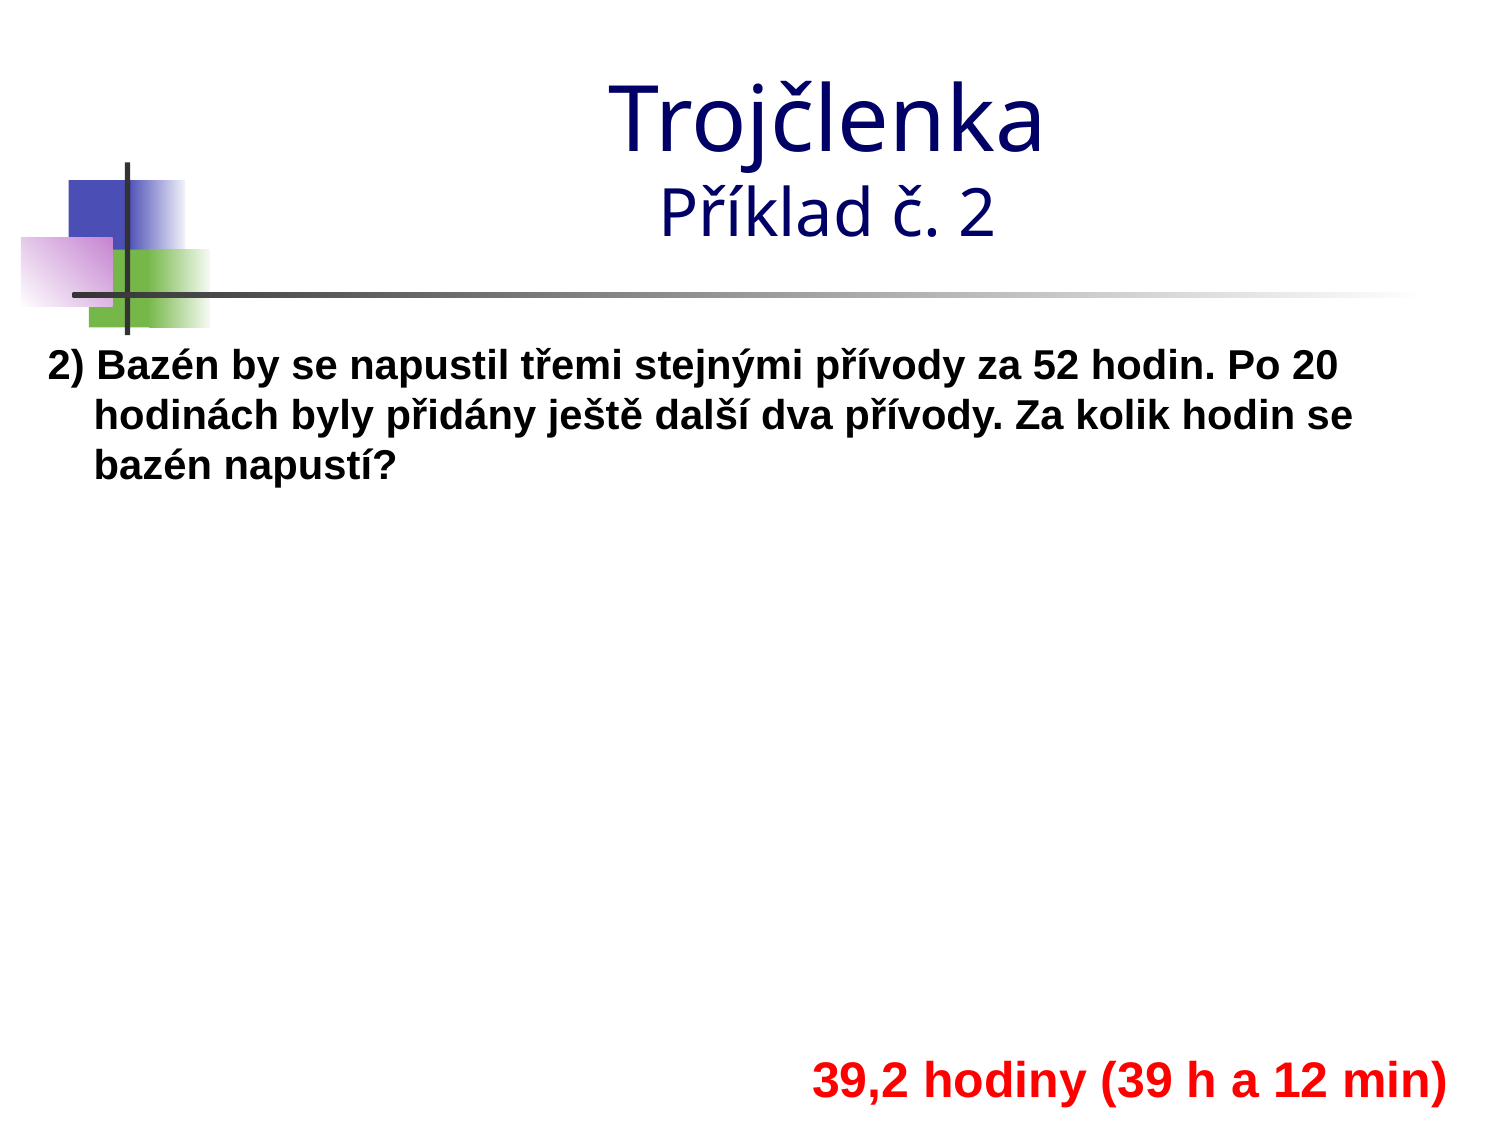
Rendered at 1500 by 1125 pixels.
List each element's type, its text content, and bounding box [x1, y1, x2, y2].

text_box 39,2 hodiny (39 h a 12 min) [797, 1039, 1486, 1115]
title Trojčlenka Příklad č. 2 [188, 34, 1468, 276]
text_box 2) Bazén by se napustil třemi stejnými přívody za 52 hodin. Po 20 hodinách byly přidány ještě další dva přívody. Za kolik hodin se bazén napustí? [32, 330, 1451, 495]
